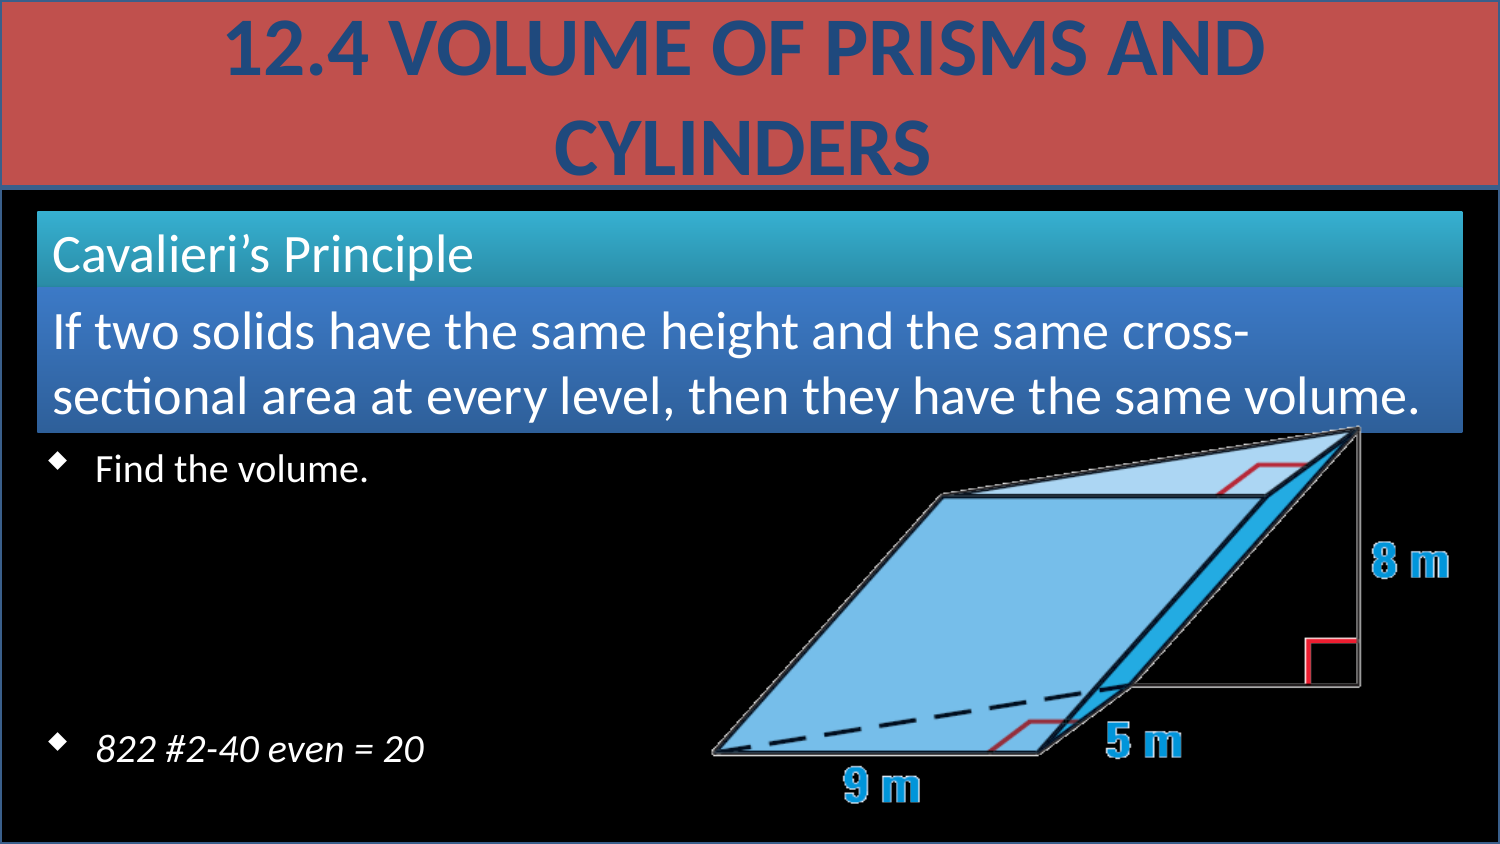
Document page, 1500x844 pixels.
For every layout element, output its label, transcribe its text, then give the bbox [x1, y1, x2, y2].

picture [690, 416, 1463, 823]
list Find the volume. 822 #2-40 even = 20 [31, 434, 650, 779]
text_box If two solids have the same height and the same cross-sectional area at every level, then they have the same volume. [37, 287, 1463, 433]
title 12.4 Volume of Prisms and Cylinders [37, 33, 1450, 150]
text_box Cavalieri’s Principle [37, 211, 1463, 286]
